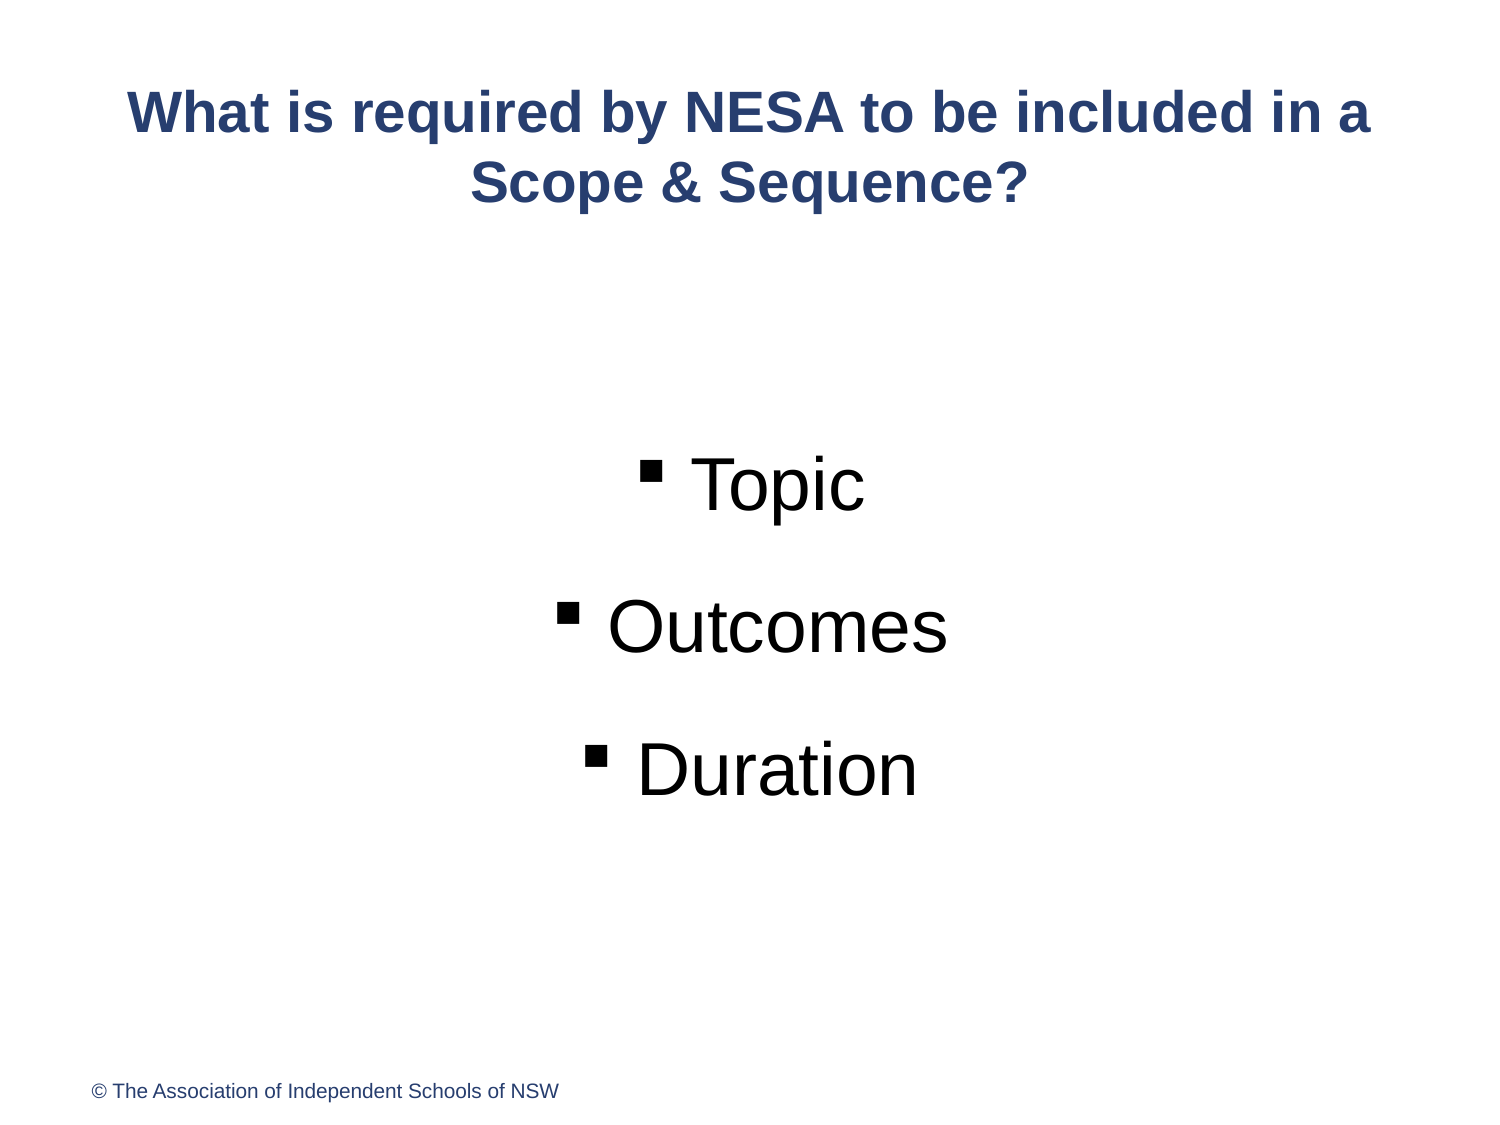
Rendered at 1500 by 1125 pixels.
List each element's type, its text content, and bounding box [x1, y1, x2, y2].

title What is required by NESA to be included in a Scope & Sequence? [87, 66, 1413, 149]
list Topic Outcomes Duration [87, 208, 1413, 1038]
